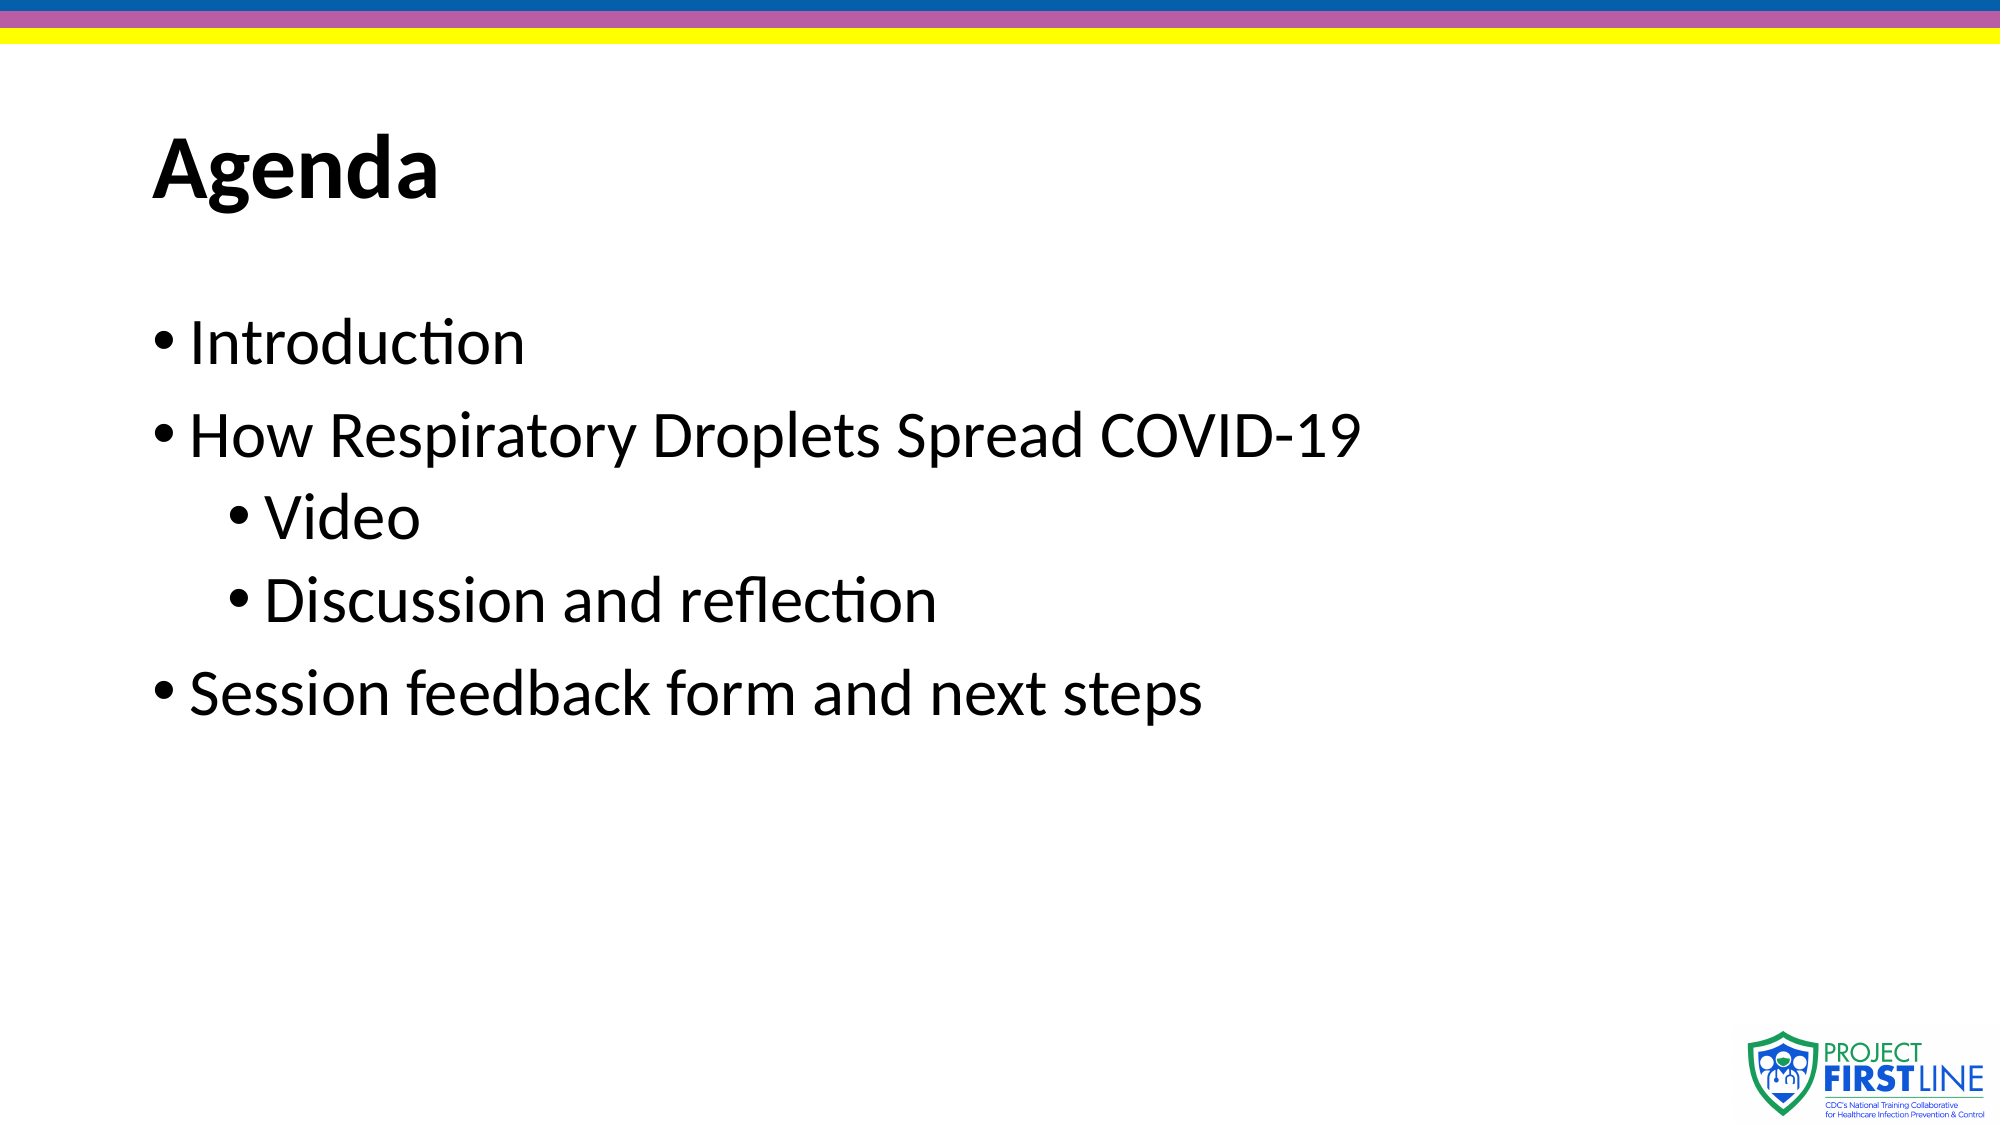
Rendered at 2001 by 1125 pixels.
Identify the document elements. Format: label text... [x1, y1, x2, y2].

text_box [0, 0, 2000, 11]
text_box [0, 28, 2000, 44]
list Introduction How Respiratory Droplets Spread COVID-19 Video Discussion and reflection Session feedback form and next steps [137, 299, 1863, 1014]
text_box [0, 11, 2000, 28]
picture [1731, 1023, 2000, 1125]
title Agenda [137, 59, 1863, 278]
